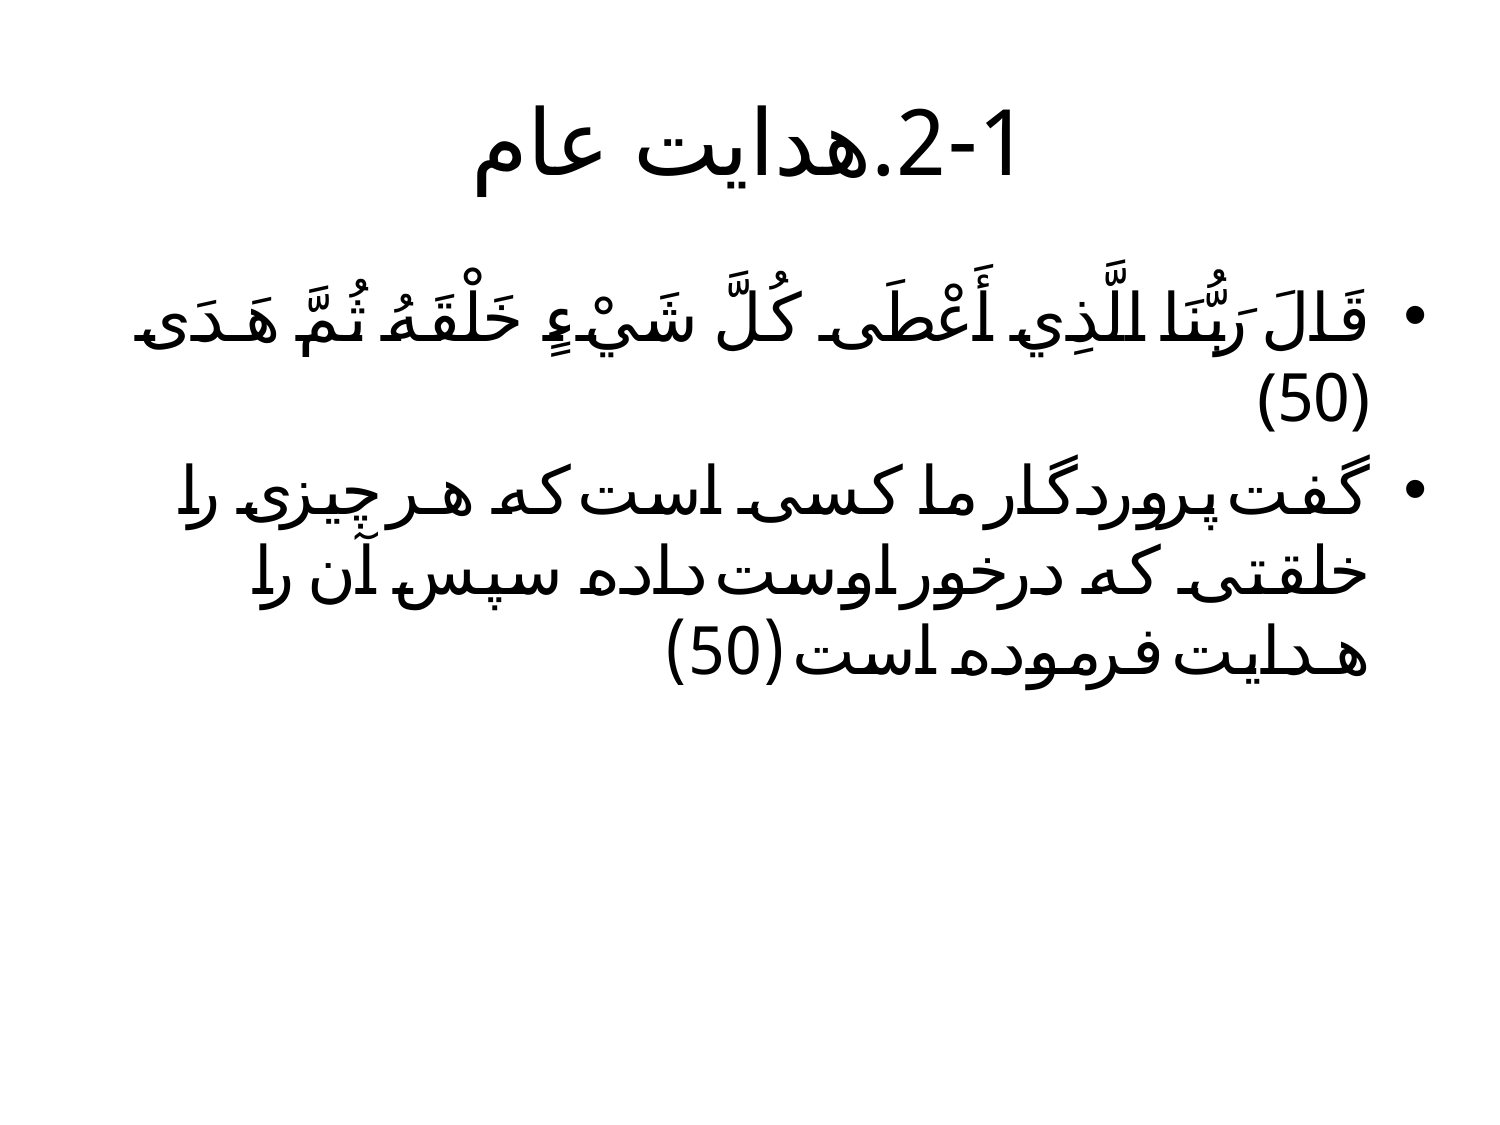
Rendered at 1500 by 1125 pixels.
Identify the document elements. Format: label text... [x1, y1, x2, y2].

list قَالَ رَبُّنَا الَّذِي أَعْطَى كُلَّ شَيْءٍ خَلْقَهُ ثُمَّ هَدَى ﴿50﴾ گفت پروردگار ما كسى است كه هر چيزى را خلقتى كه درخور اوست داده سپس آن را هدايت فرموده است (50) [58, 267, 1442, 1010]
title 2-1.هدایت عام [75, 45, 1425, 233]
